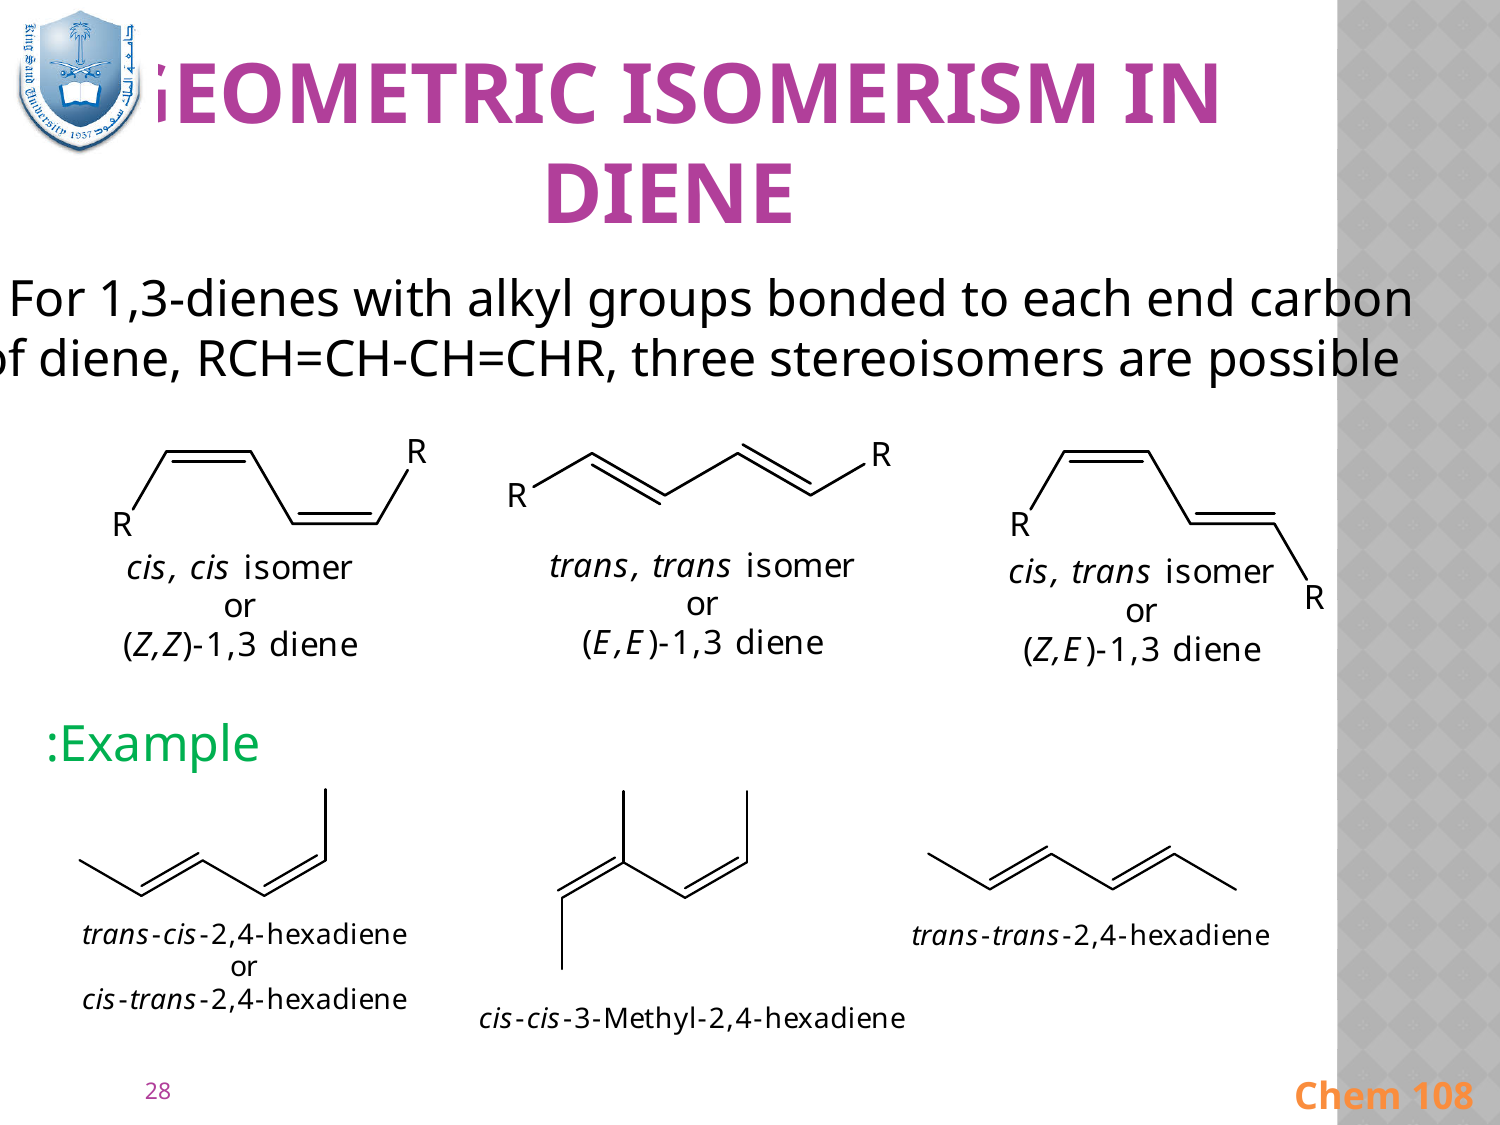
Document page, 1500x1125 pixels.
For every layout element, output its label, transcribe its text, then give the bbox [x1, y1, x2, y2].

text_box 108 Chem [1279, 1064, 1489, 1125]
slide_number 28 [75, 1070, 172, 1108]
text_box For 1,3-dienes with alkyl groups bonded to each end carbon of diene, RCH=CH-CH=CHR, three stereoisomers are possible: [0, 259, 1430, 394]
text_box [76, 786, 1270, 1036]
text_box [111, 437, 1329, 670]
title Geometric Isomerism in Diene [75, 52, 1263, 240]
text_box Example: [30, 704, 276, 779]
picture [0, 0, 159, 160]
